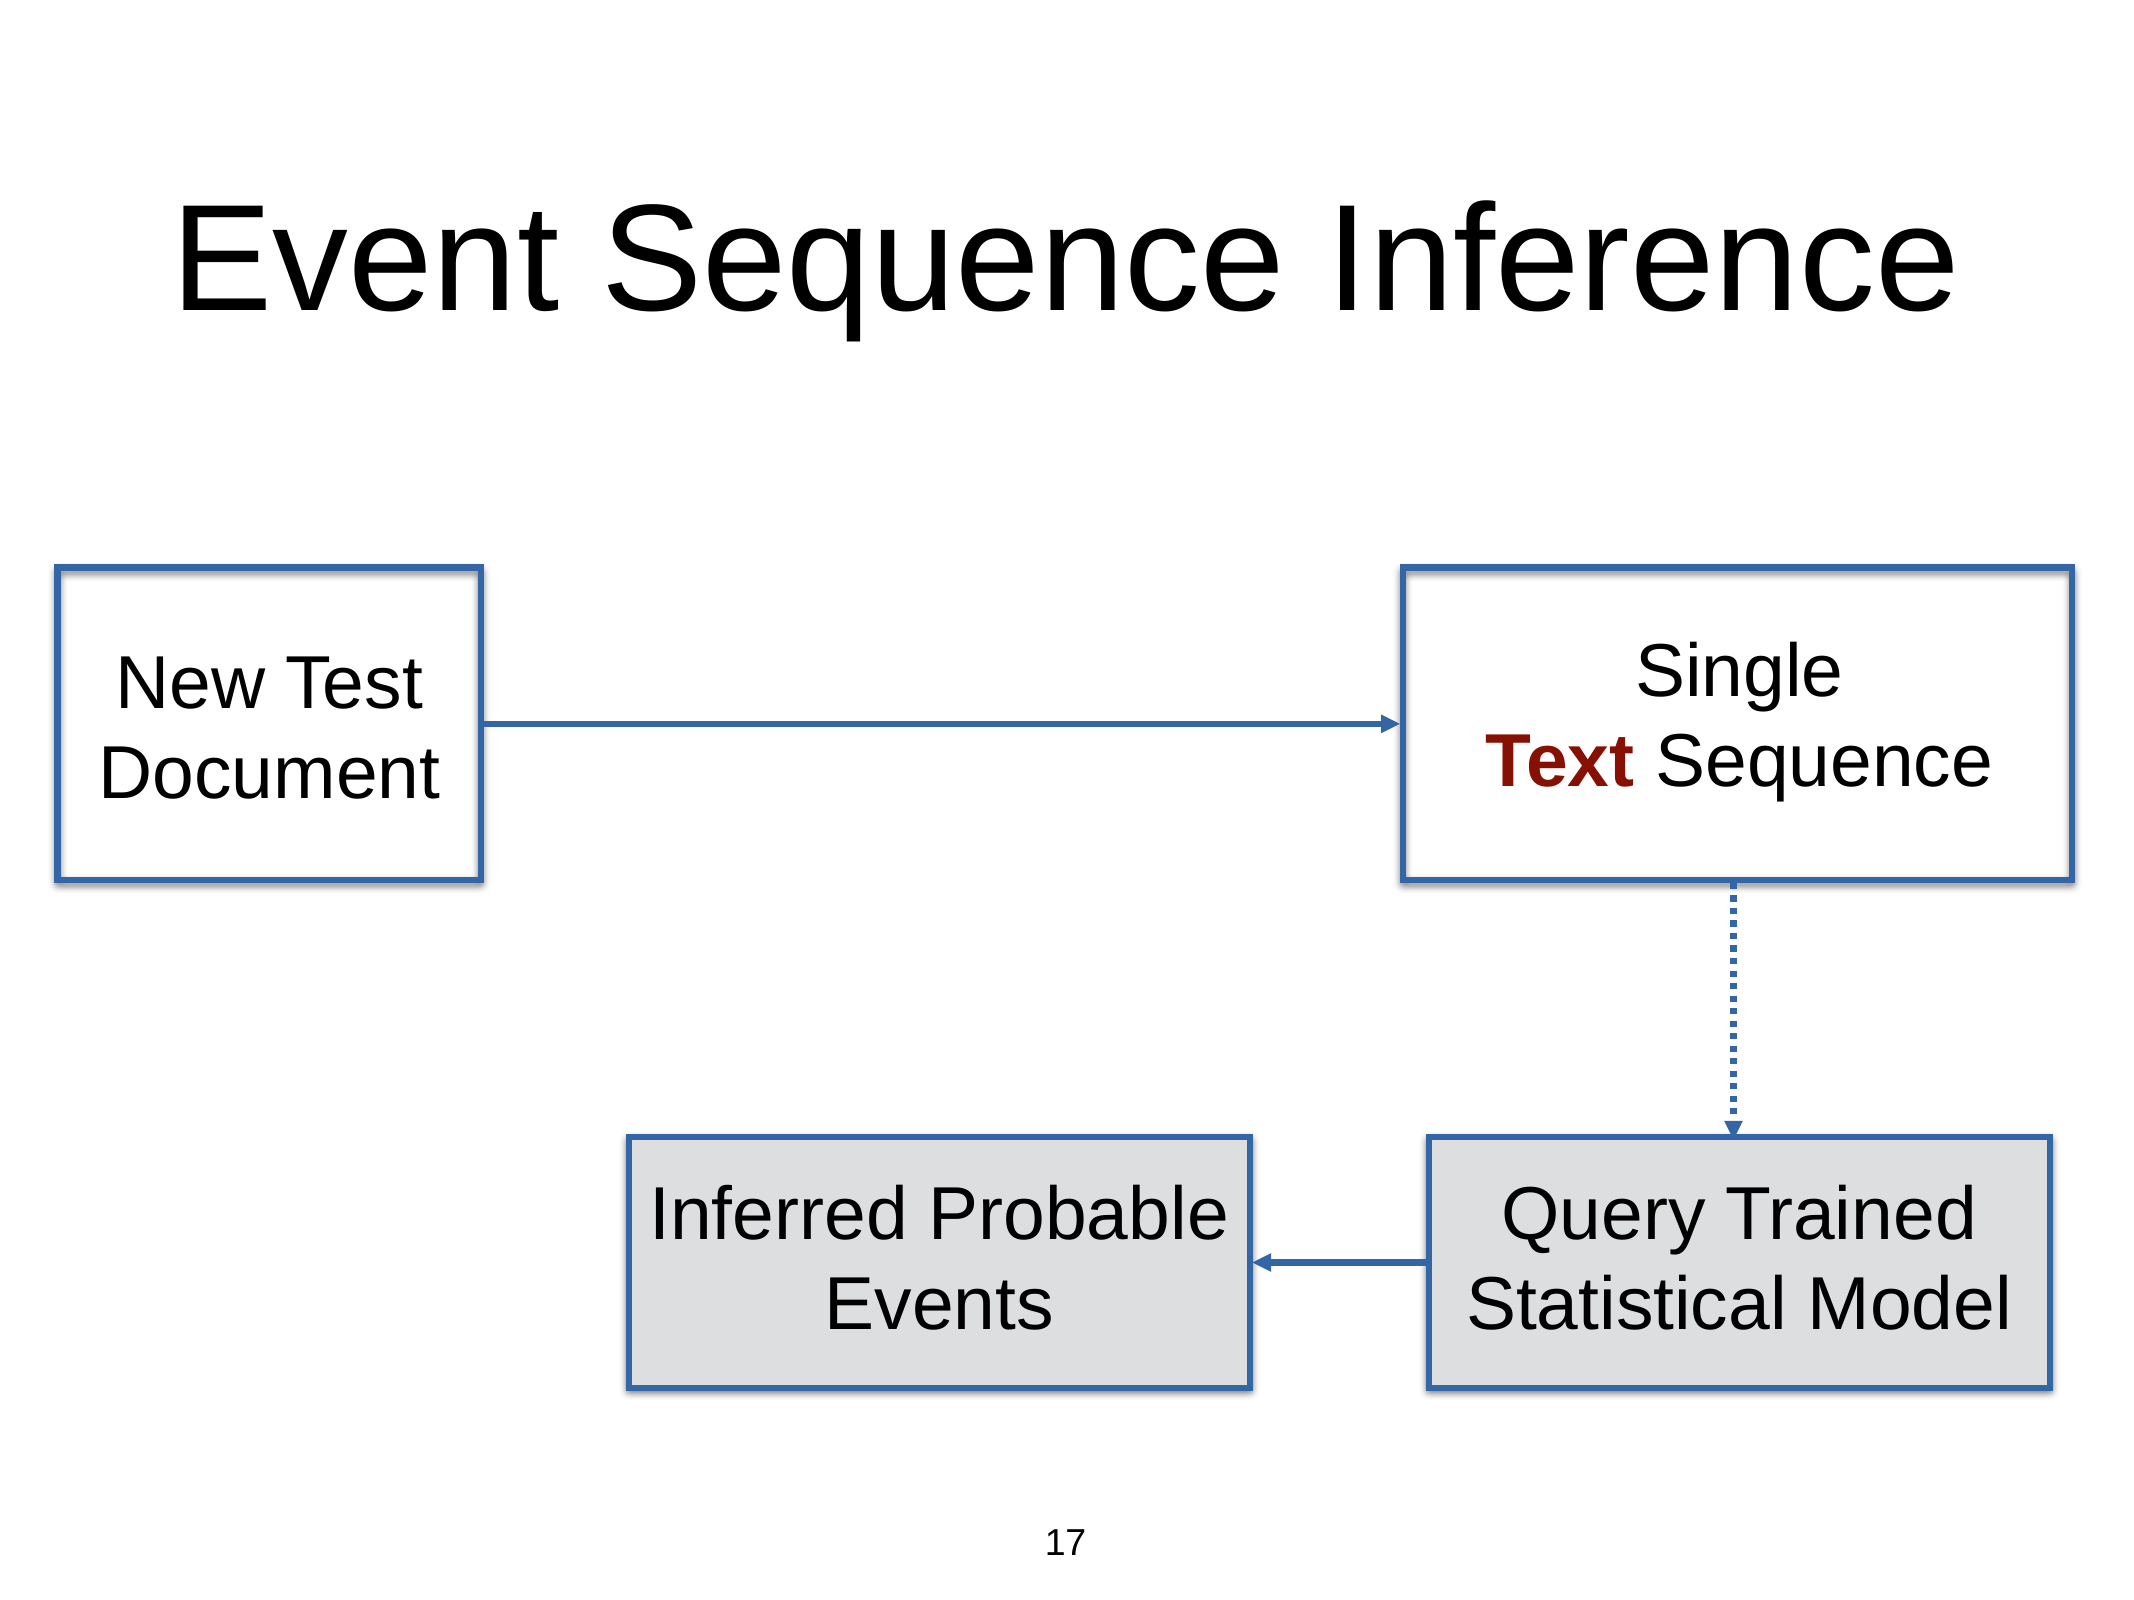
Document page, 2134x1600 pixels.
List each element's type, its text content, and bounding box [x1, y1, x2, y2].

text_box [1428, 1137, 2050, 1388]
title Event Sequence Inference [155, 72, 1978, 428]
text_box Single Text Sequence [1416, 595, 2063, 828]
text_box [484, 717, 1400, 731]
text_box [1252, 1256, 1427, 1269]
text_box Inferred Probable Events [641, 1156, 1238, 1354]
text_box [628, 1137, 1250, 1388]
text_box New Test Document [90, 625, 449, 823]
text_box Query Trained Statistical Model [1457, 1156, 2021, 1354]
text_box [1727, 1127, 1740, 1140]
text_box [1402, 567, 2073, 881]
text_box [57, 567, 482, 881]
slide_number 17 [1041, 1517, 1090, 1564]
